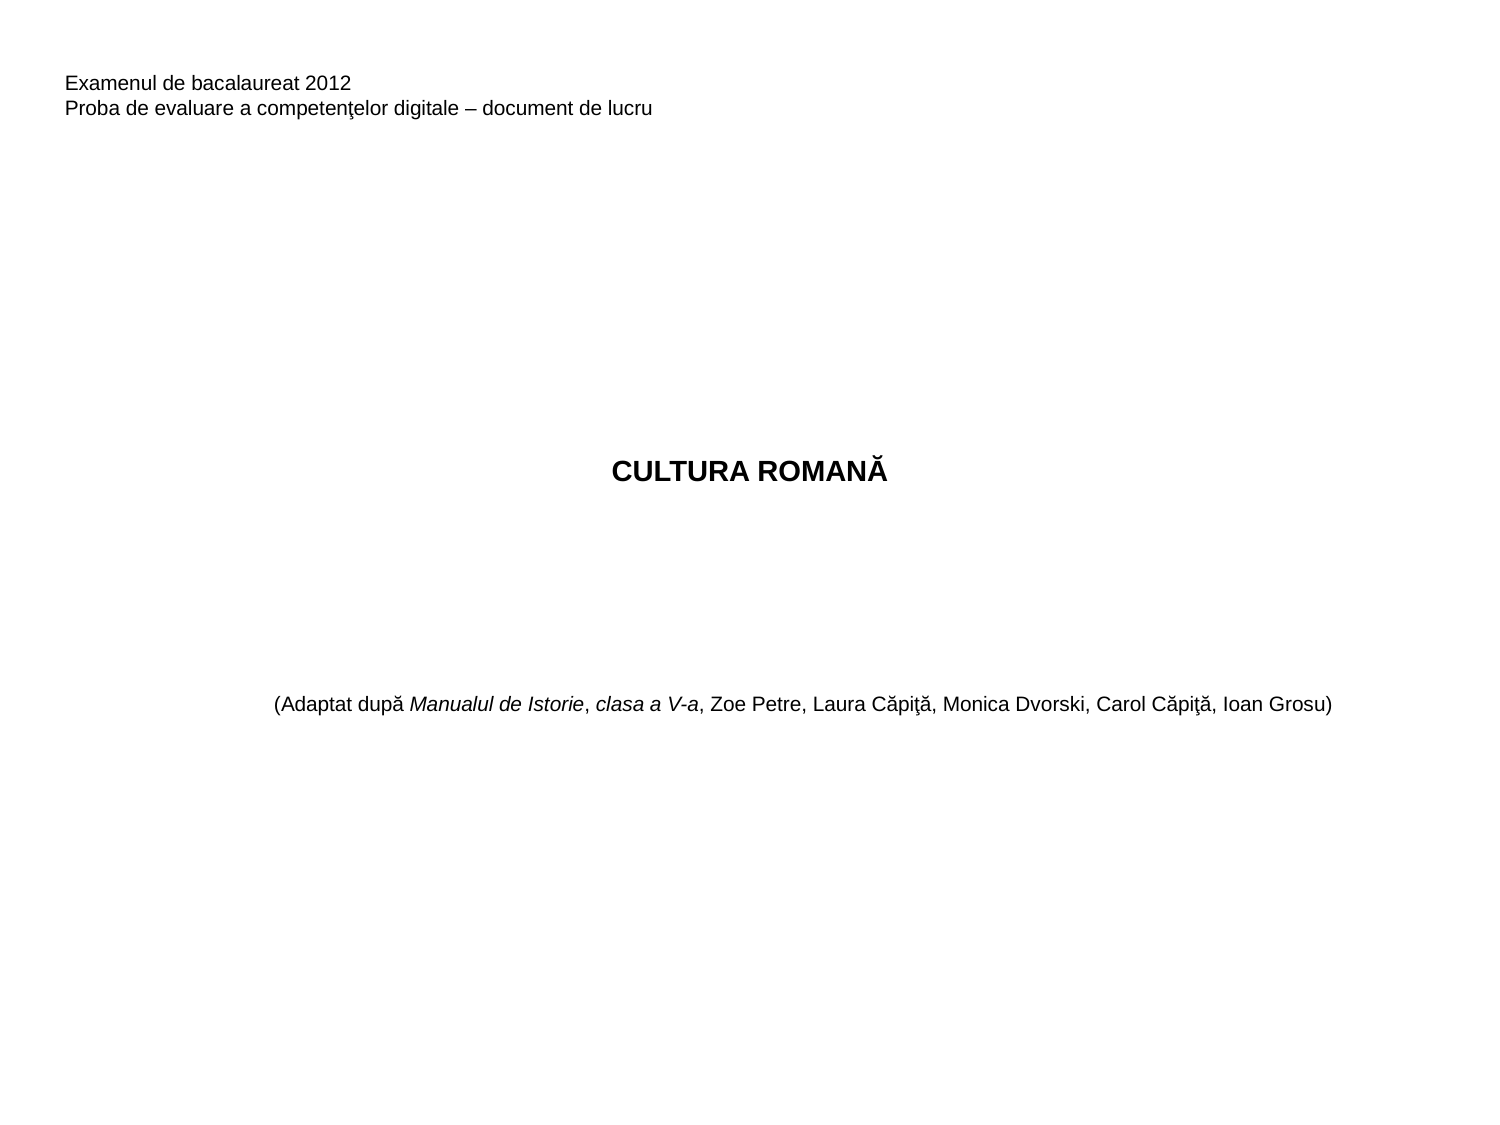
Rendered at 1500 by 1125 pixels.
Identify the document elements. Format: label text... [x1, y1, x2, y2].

title CULTURA ROMANĂ [112, 349, 1388, 591]
subtitle (Adaptat după Manualul de Istorie, clasa a V-a, Zoe Petre, Laura Căpiţă, Monica Dvorski, Carol Căpiţă, Ioan Grosu) [224, 637, 1401, 926]
text_box Examenul de bacalaureat 2012 Proba de evaluare a competenţelor digitale – document de lucru [50, 62, 1425, 163]
